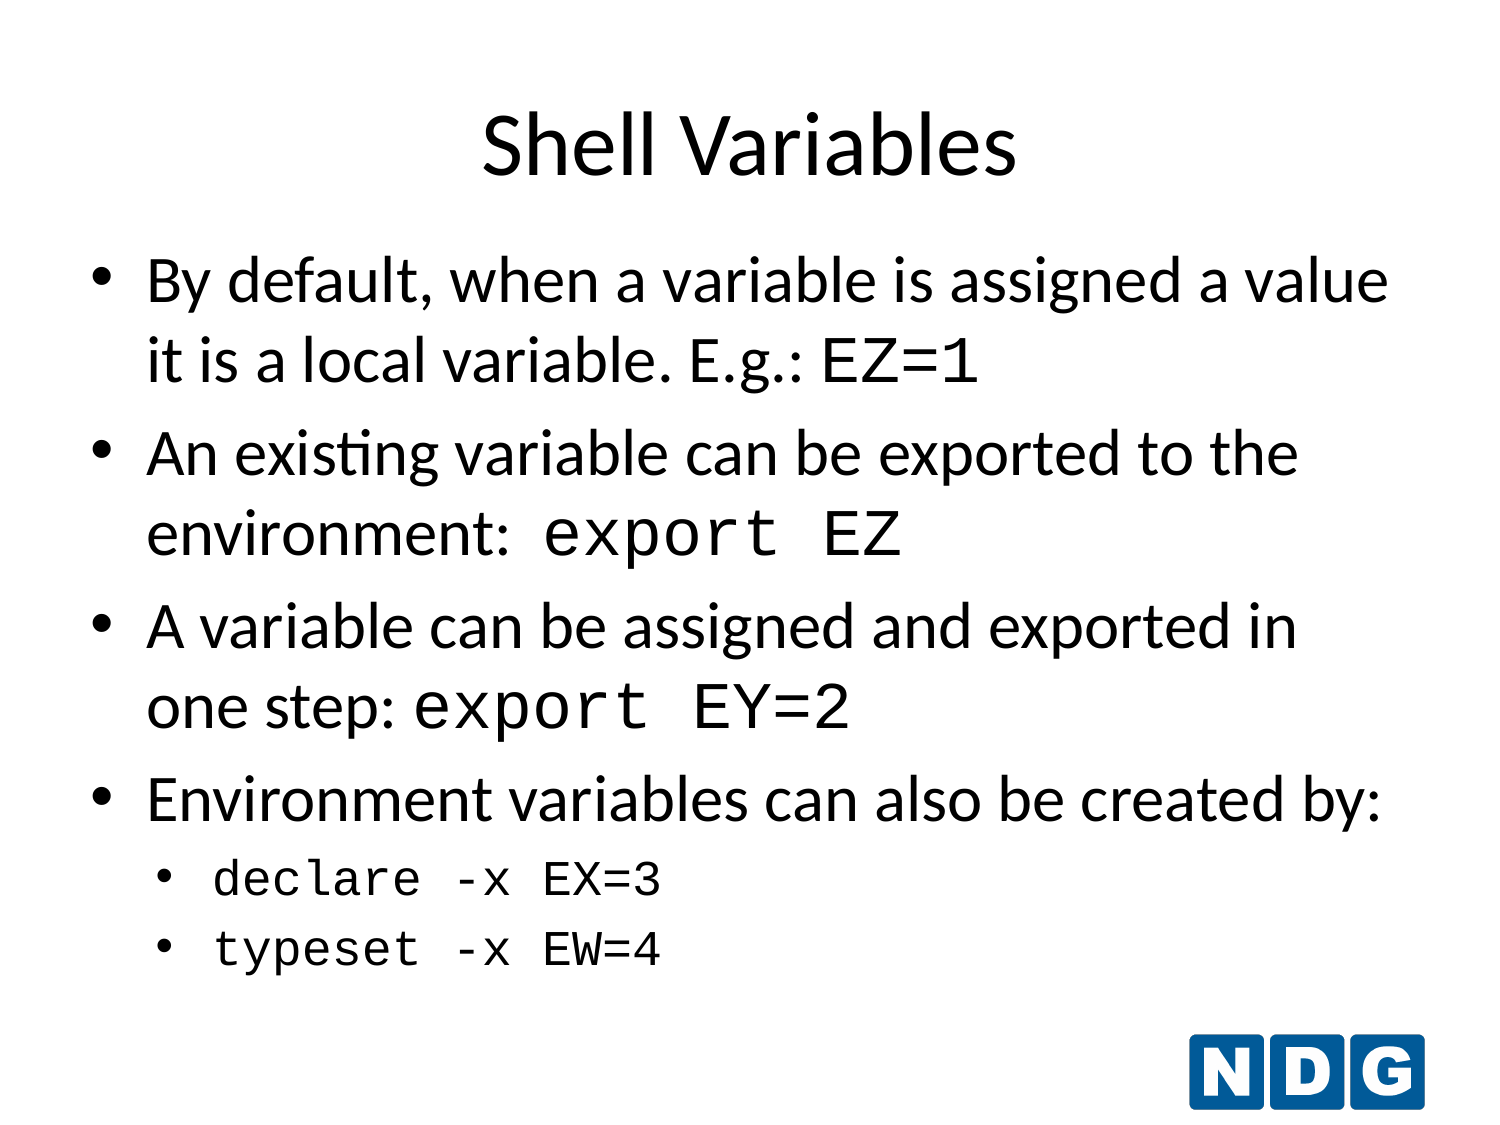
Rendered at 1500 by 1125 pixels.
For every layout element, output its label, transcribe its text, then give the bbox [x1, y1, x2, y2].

list By default, when a variable is assigned a value it is a local variable. E.g.: EZ=1 An existing variable can be exported to the environment: export EZ A variable can be assigned and exported in one step: export EY=2 Environment variables can also be created by: declare -x EX=3 typeset -x EW=4 [74, 227, 1426, 971]
picture [1189, 1034, 1425, 1110]
title Shell Variables [74, 44, 1426, 227]
